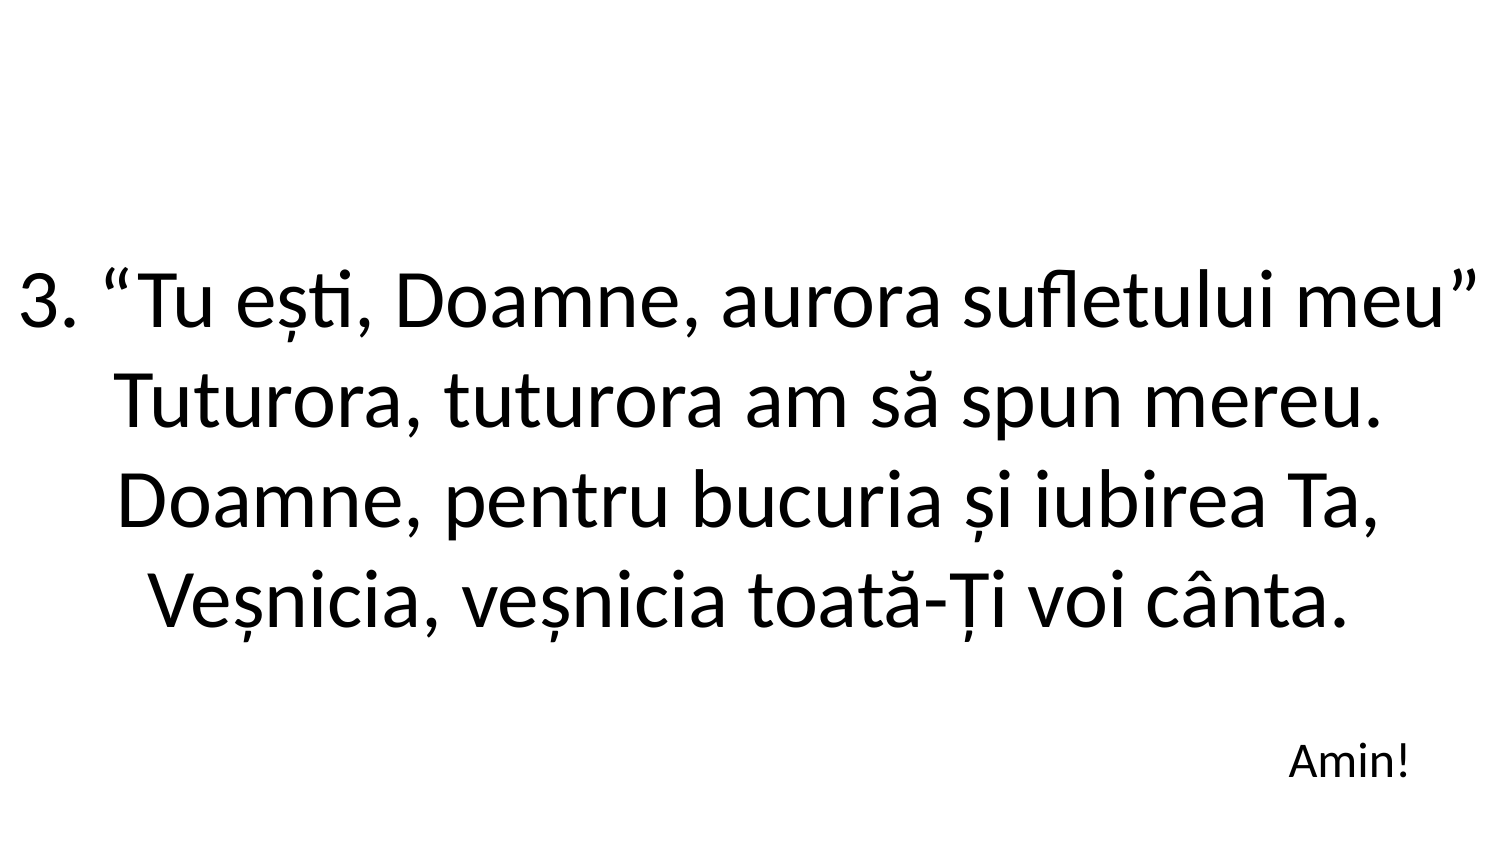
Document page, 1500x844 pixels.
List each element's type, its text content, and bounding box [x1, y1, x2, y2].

text_box Amin! [1273, 674, 1427, 795]
text_box 3. “Tu ești, Doamne, aurora sufletului meu” Tuturora, tuturora am să spun mereu. Doamne, pentru bucuria și iubirea Ta, Veșnicia, veșnicia toată-Ți voi cânta. [2, 192, 1498, 652]
